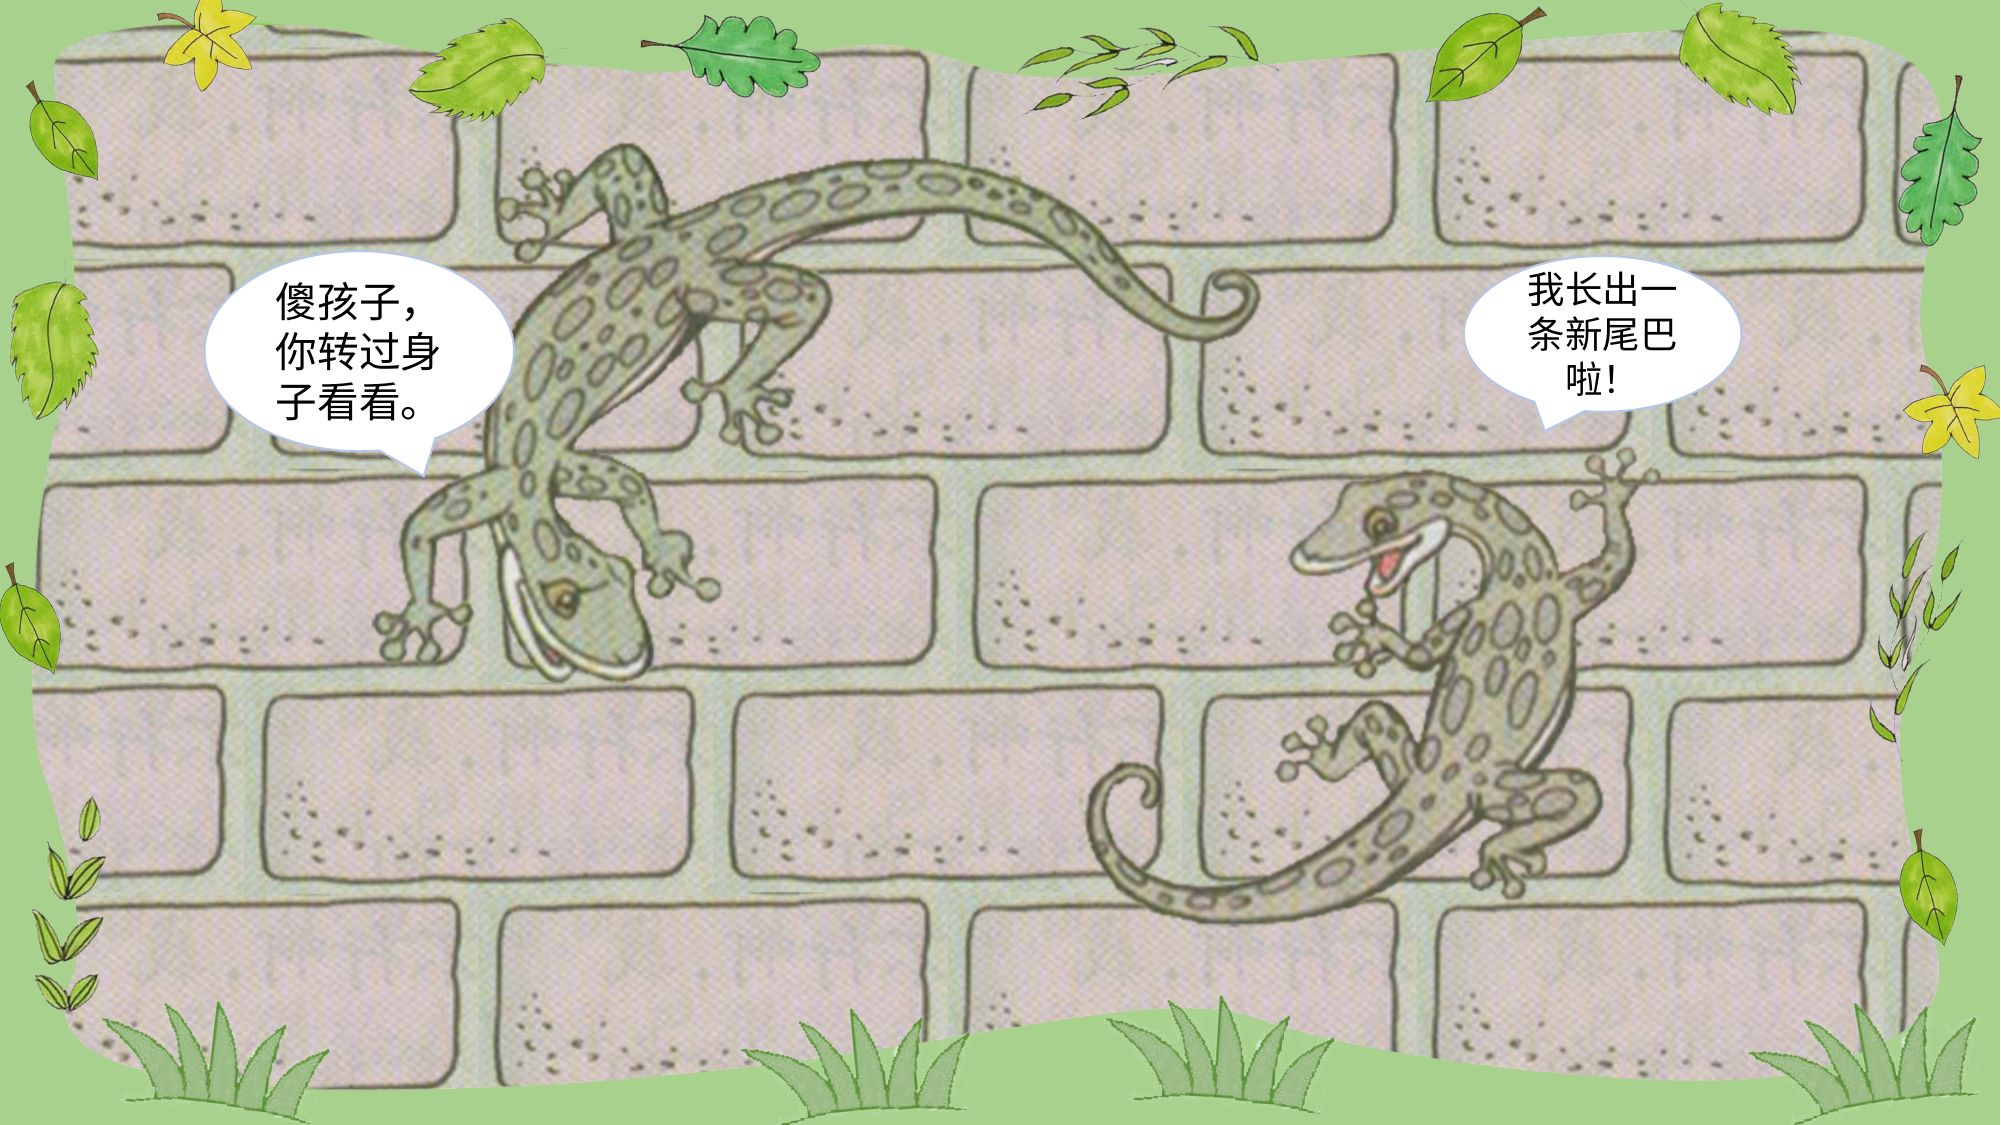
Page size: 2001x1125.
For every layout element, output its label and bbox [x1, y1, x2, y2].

text_box [0, 0, 2000, 1125]
